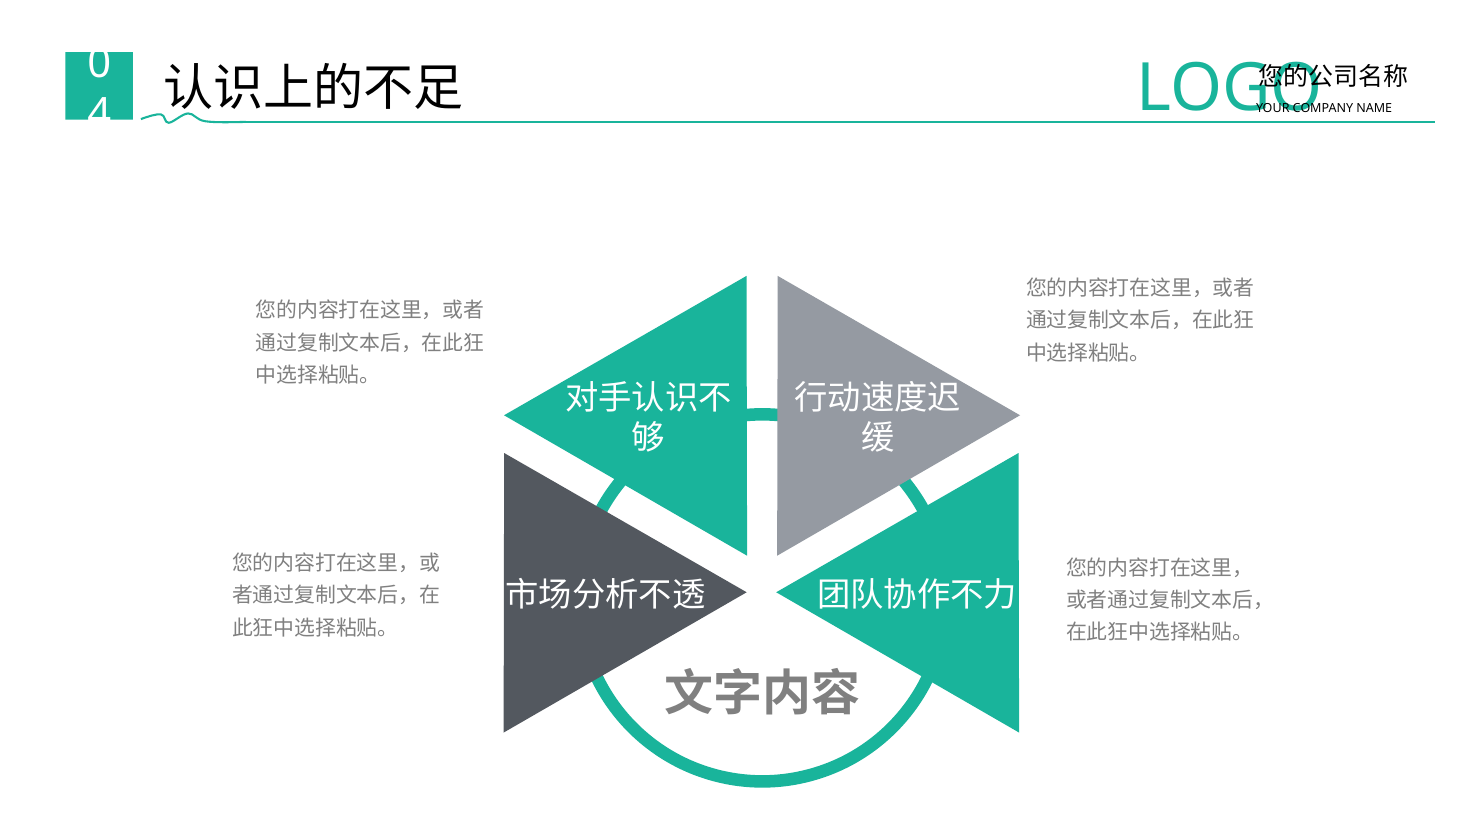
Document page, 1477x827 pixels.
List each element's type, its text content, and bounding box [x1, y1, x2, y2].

text_box 团队协作不力 [774, 451, 1021, 735]
text_box 行动速度迟缓 [776, 274, 1023, 558]
text_box [140, 112, 246, 124]
text_box 认识上的不足 [148, 47, 489, 121]
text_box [1121, 35, 1477, 132]
text_box 04 [64, 51, 134, 121]
text_box 对手认识不够 [501, 274, 749, 558]
text_box 您的内容打在这里，或者通过复制文本后，在此狂中选择粘贴。 [1011, 234, 1277, 397]
text_box 文字内容 [597, 413, 927, 783]
text_box 您的内容打在这里，或者通过复制文本后，在此狂中选择粘贴。 [241, 253, 502, 423]
text_box 您的内容打在这里，或者通过复制文本后，在此狂中选择粘贴。 [1051, 514, 1271, 677]
text_box 市场分析不透 [502, 451, 749, 735]
text_box 您的内容打在这里，或者通过复制文本后，在此狂中选择粘贴。 [217, 509, 469, 672]
